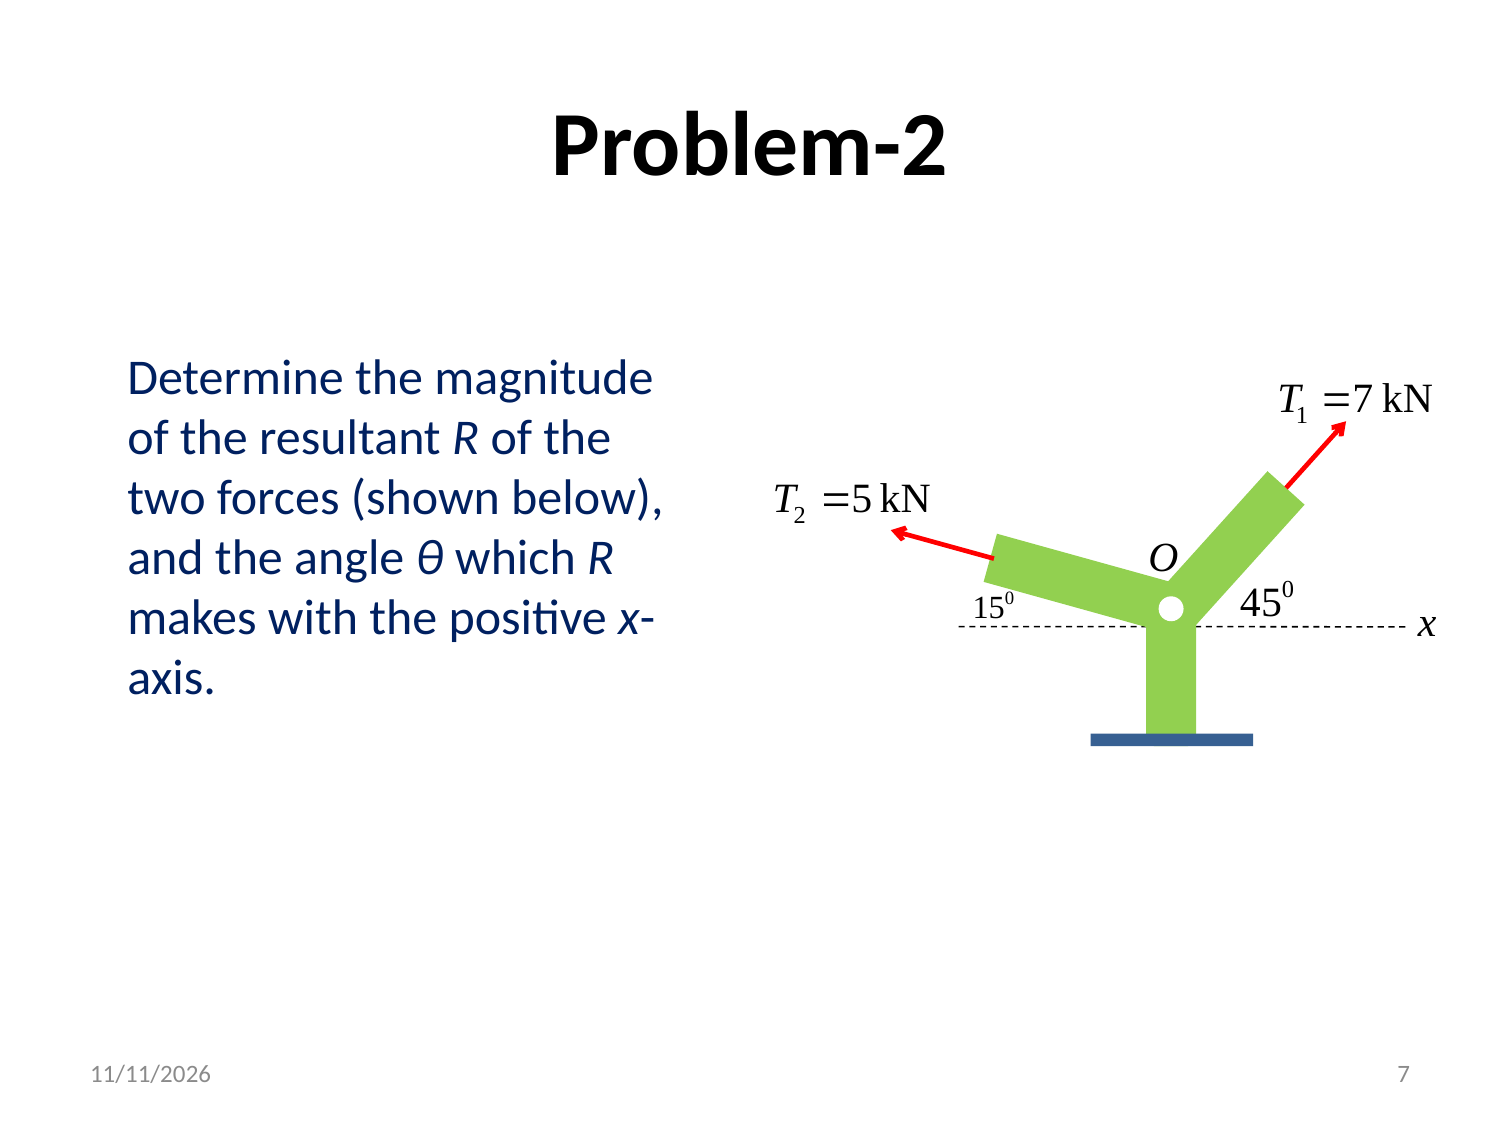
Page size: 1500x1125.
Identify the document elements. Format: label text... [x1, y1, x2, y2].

title Problem-2 [75, 45, 1425, 233]
text_box Determine the magnitude of the resultant R of the two forces (shown below), and the angle θ which R makes with the positive x-axis. [112, 337, 713, 773]
slide_number 7 [1074, 1042, 1425, 1103]
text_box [768, 370, 1445, 747]
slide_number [75, 1042, 425, 1103]
